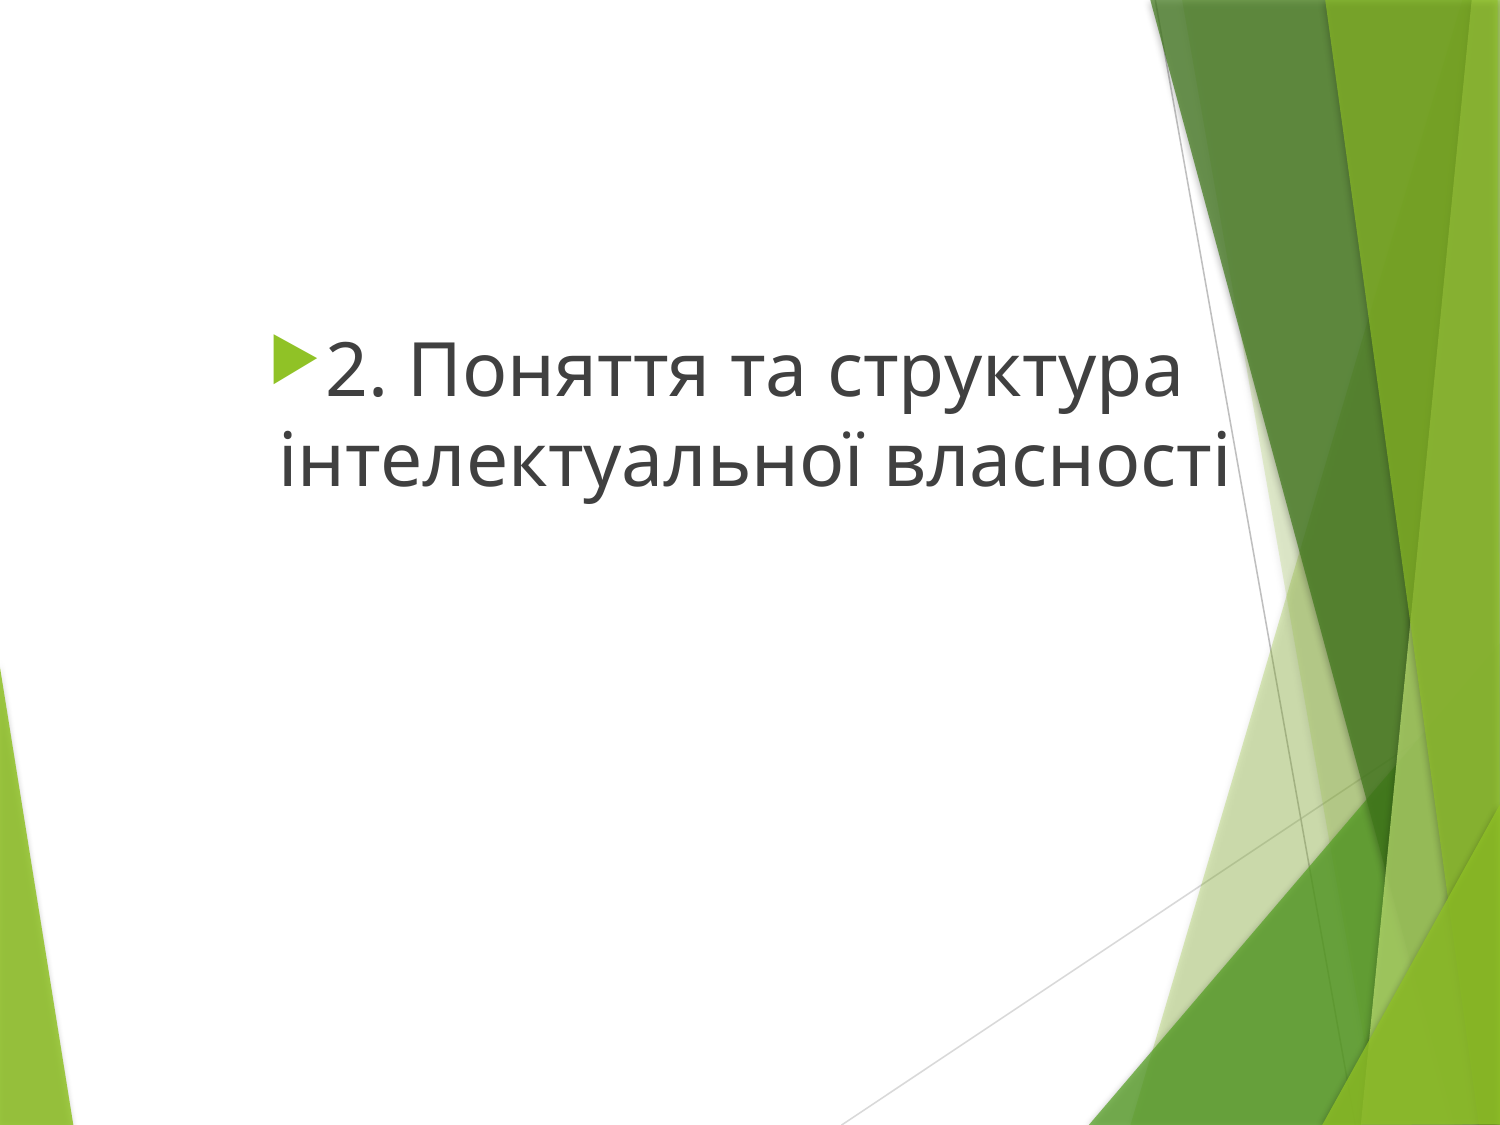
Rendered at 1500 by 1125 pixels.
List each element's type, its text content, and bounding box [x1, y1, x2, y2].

list 2. Поняття та структура інтелектуальної власності [206, 314, 1248, 952]
